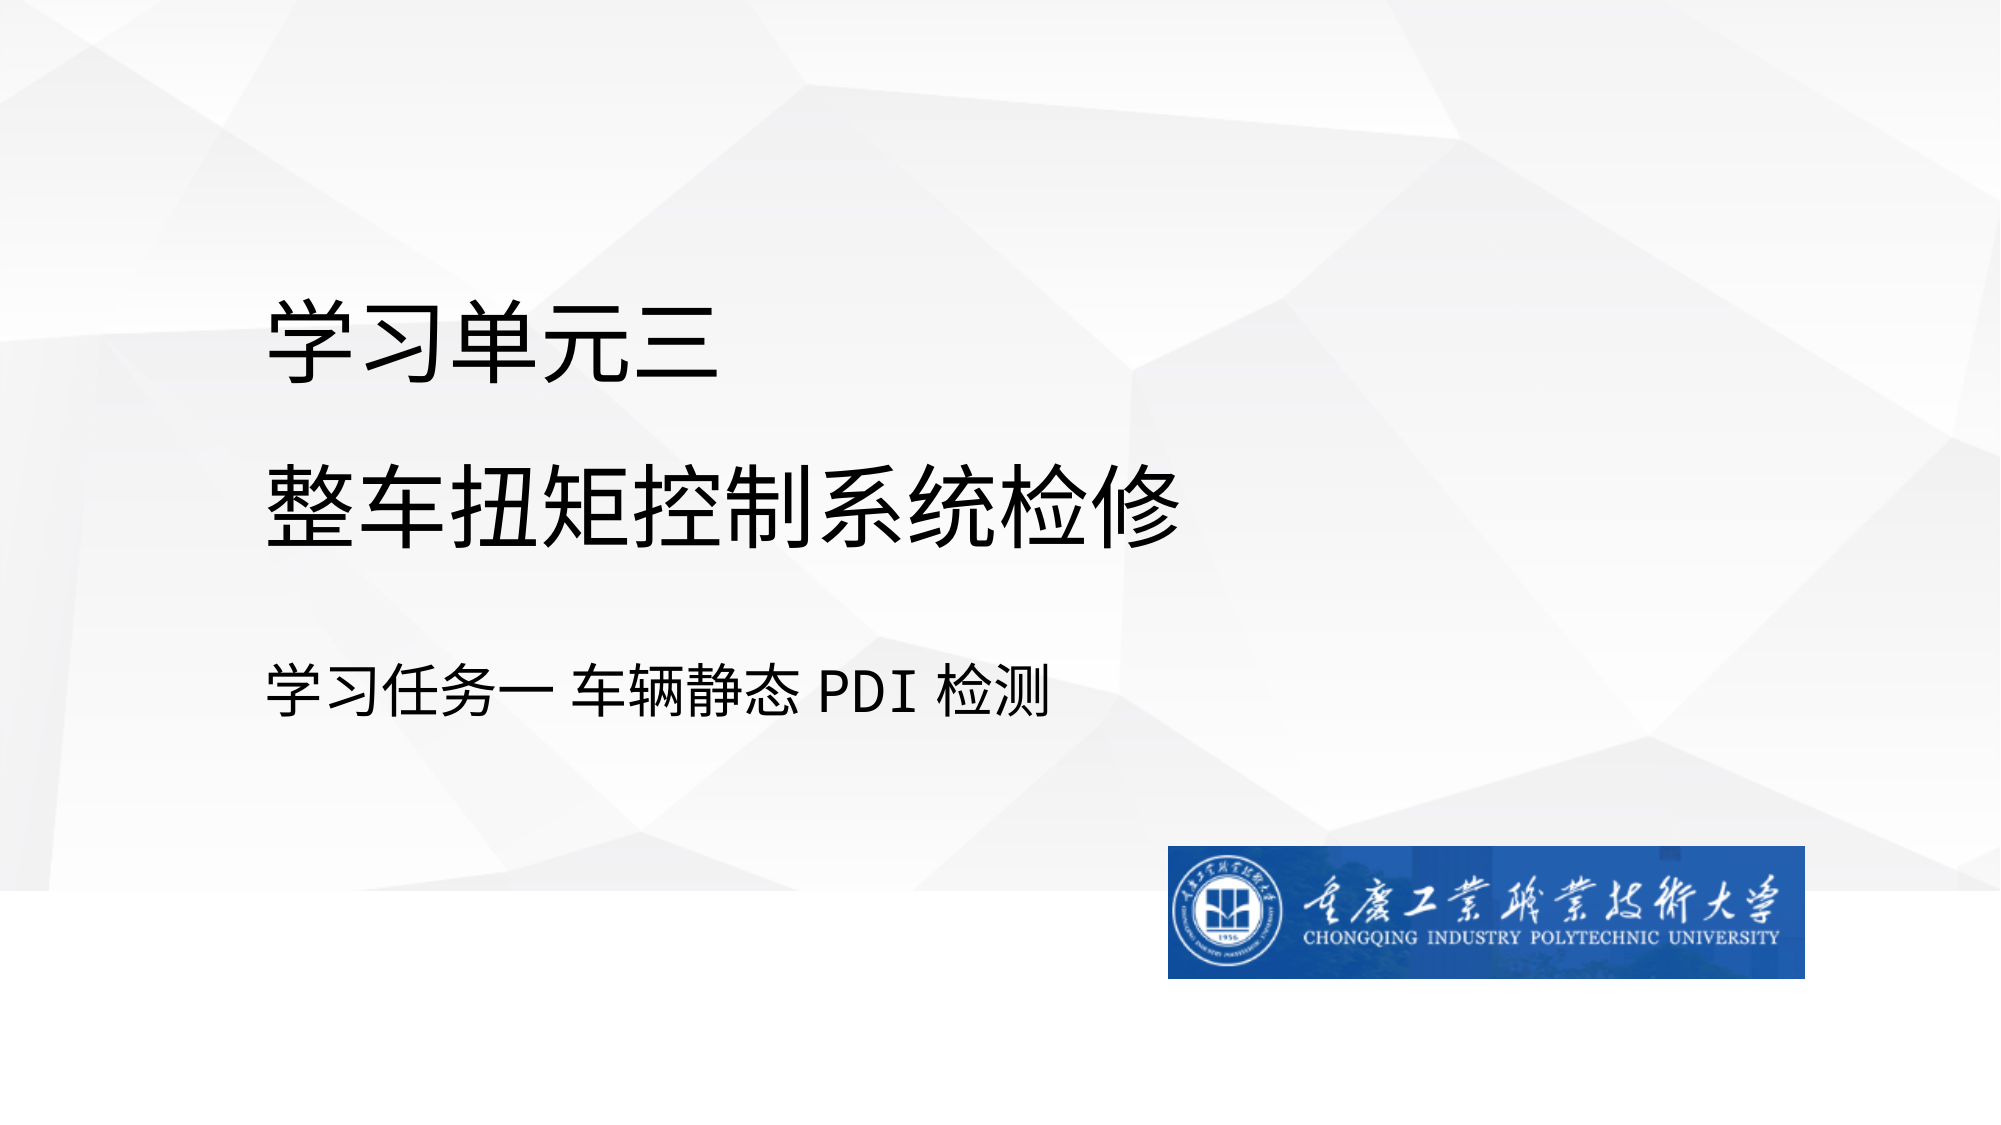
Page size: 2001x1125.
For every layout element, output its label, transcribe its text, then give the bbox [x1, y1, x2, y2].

picture [0, 0, 2000, 979]
text_box 学习单元三 整车扭矩控制系统检修 [249, 199, 1750, 591]
text_box 学习任务一 车辆静态PDI检测 [249, 654, 1750, 926]
